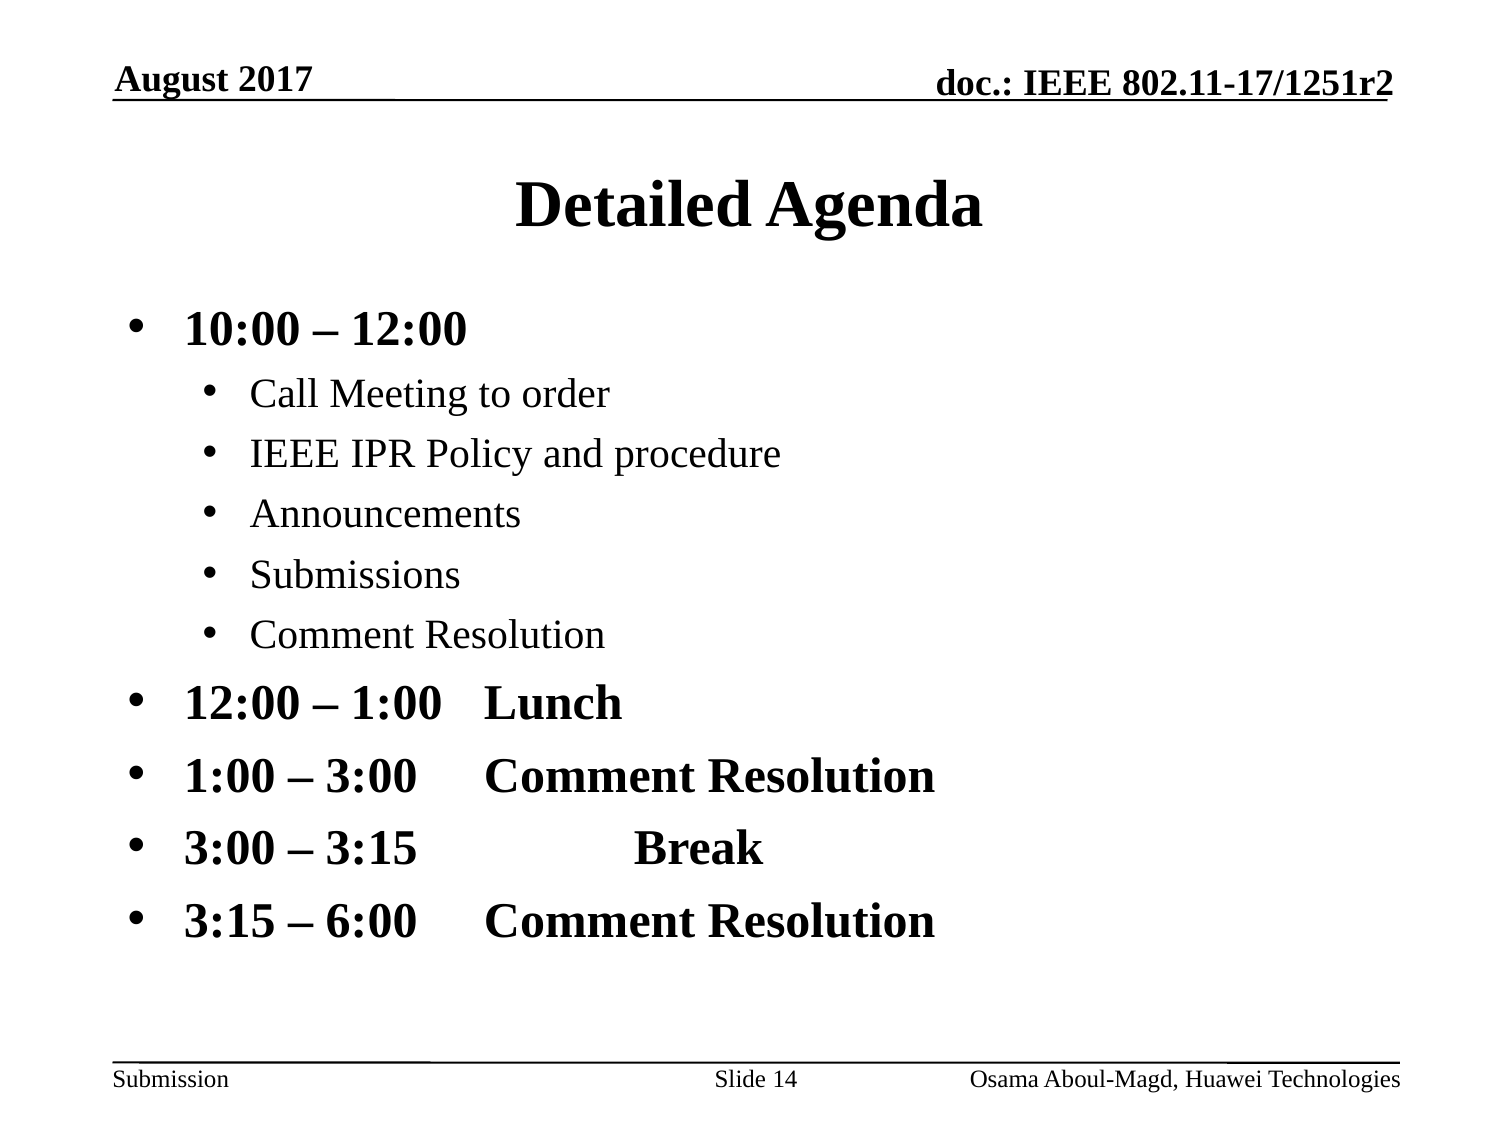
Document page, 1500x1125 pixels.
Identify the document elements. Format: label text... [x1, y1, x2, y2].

list 10:00 – 12:00 Call Meeting to order IEEE IPR Policy and procedure Announcements Submissions Comment Resolution 12:00 – 1:00 Lunch 1:00 – 3:00 Comment Resolution 3:00 – 3:15 Break 3:15 – 6:00 Comment Resolution [112, 287, 1388, 963]
title Detailed Agenda [112, 112, 1388, 287]
footer Osama Aboul-Magd, Huawei Technologies [878, 1061, 1402, 1093]
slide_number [114, 54, 423, 100]
slide_number Slide 14 [712, 1061, 800, 1123]
